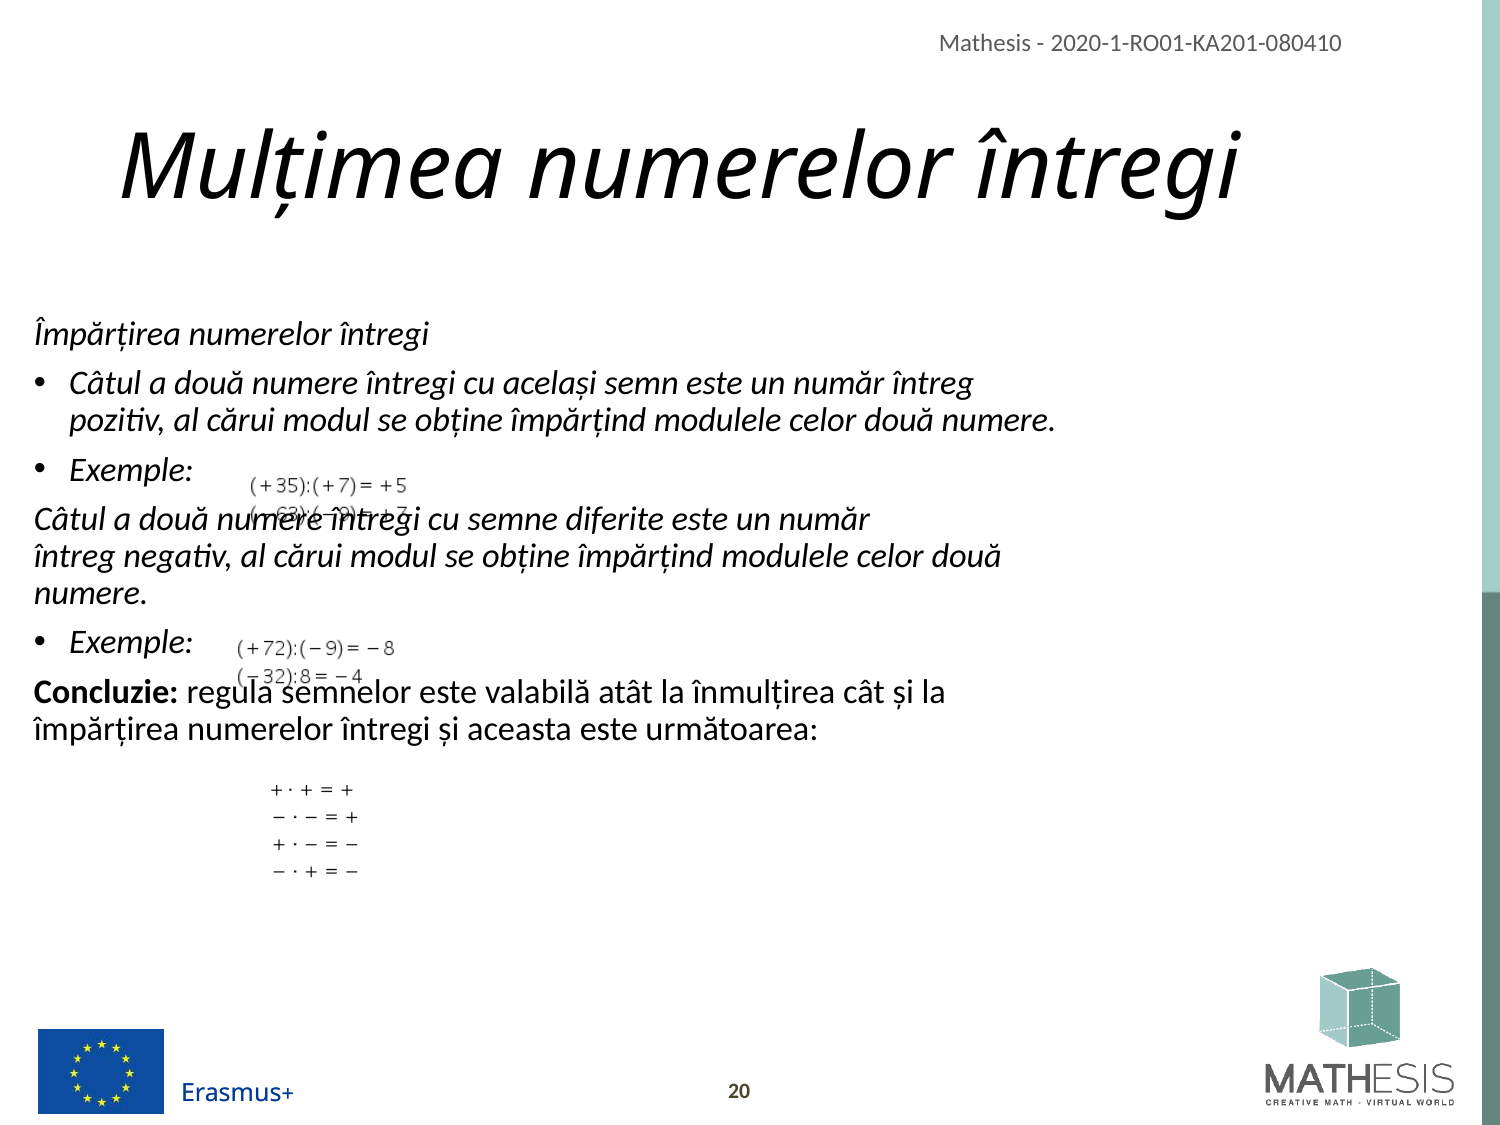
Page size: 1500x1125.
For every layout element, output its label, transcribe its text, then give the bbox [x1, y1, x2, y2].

title Mulțimea numerelor întregi [103, 59, 1397, 278]
picture [237, 634, 395, 689]
picture [250, 471, 408, 526]
list Împărțirea numerelor întregi Câtul a două numere întregi cu același semn este un număr întreg pozitiv, al cărui modul se obține împărțind modulele celor două numere. Exemple: Câtul a două numere întregi cu semne diferite este un număr întreg negativ, al cărui modul se obține împărțind modulele celor două numere. Exemple: Concluzie: regula semnelor este valabilă atât la înmulțirea cât și la împărțirea numerelor întregi și aceasta este următoarea: [18, 308, 1077, 786]
picture [269, 785, 362, 901]
picture [38, 1029, 164, 1114]
